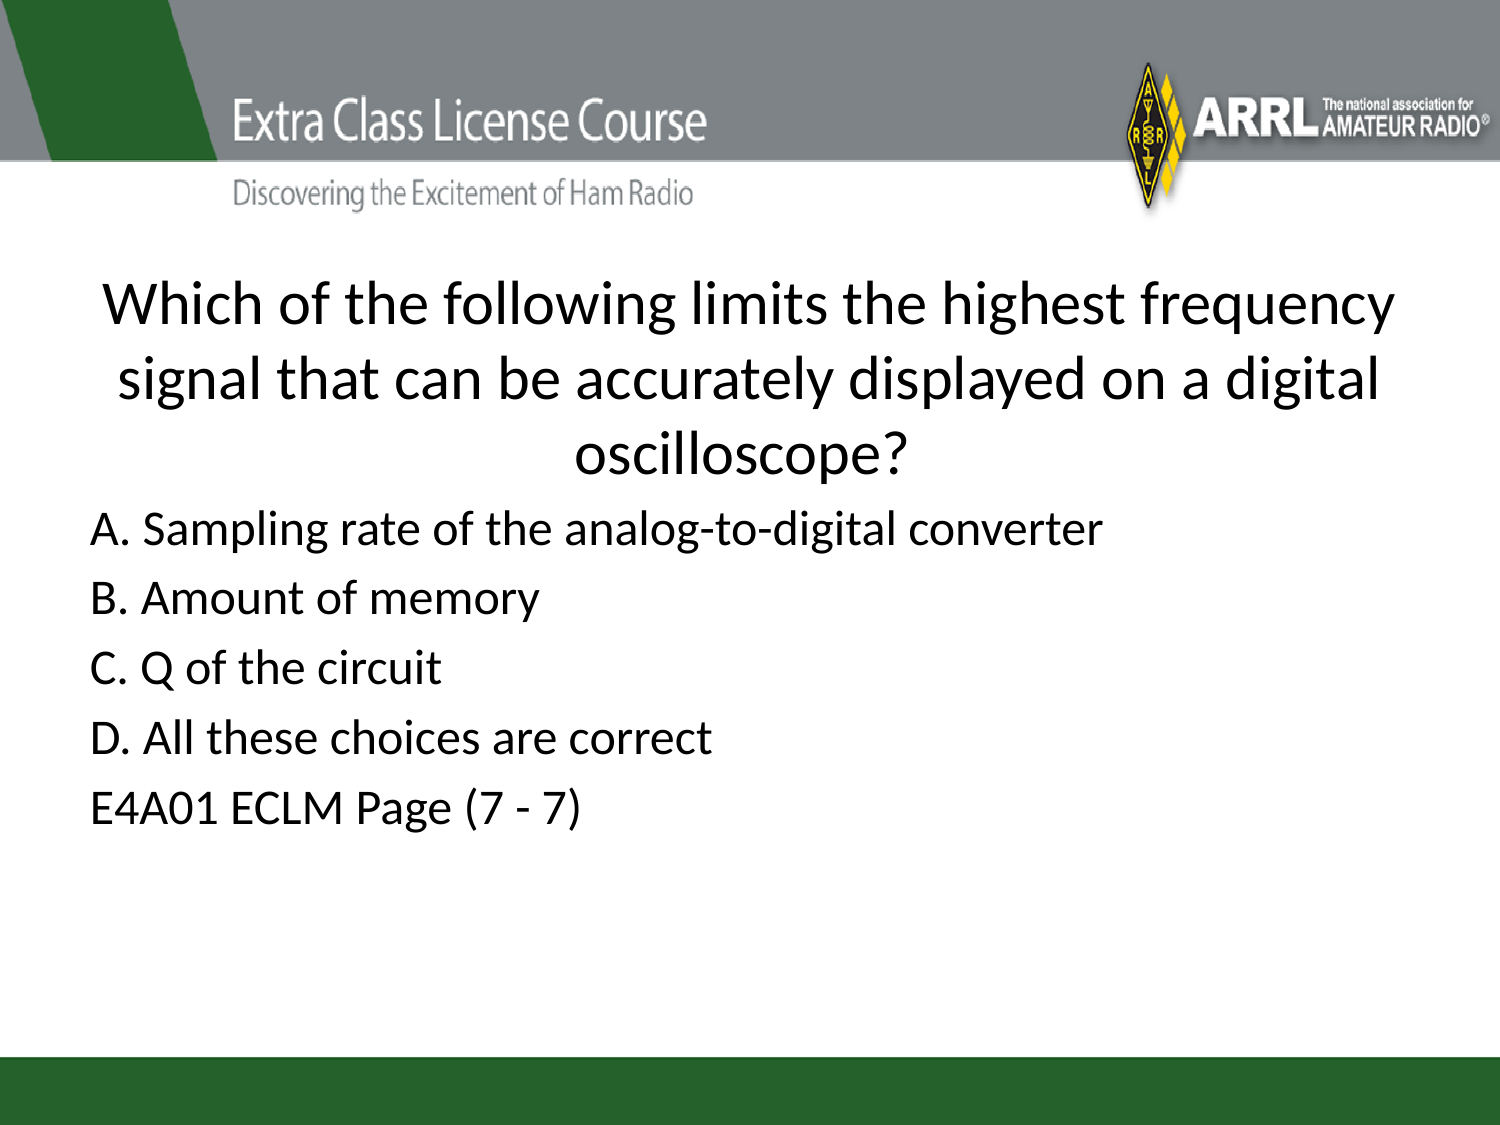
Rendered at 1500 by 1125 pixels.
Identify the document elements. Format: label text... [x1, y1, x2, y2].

title Which of the following limits the highest frequency signal that can be accurately displayed on a digital oscilloscope? [75, 254, 1425, 435]
picture [0, 0, 1500, 1125]
list A. Sampling rate of the analog-to-digital converter B. Amount of memory C. Q of the circuit D. All these choices are correct E4A01 ECLM Page (7 - 7) [75, 487, 1425, 1005]
